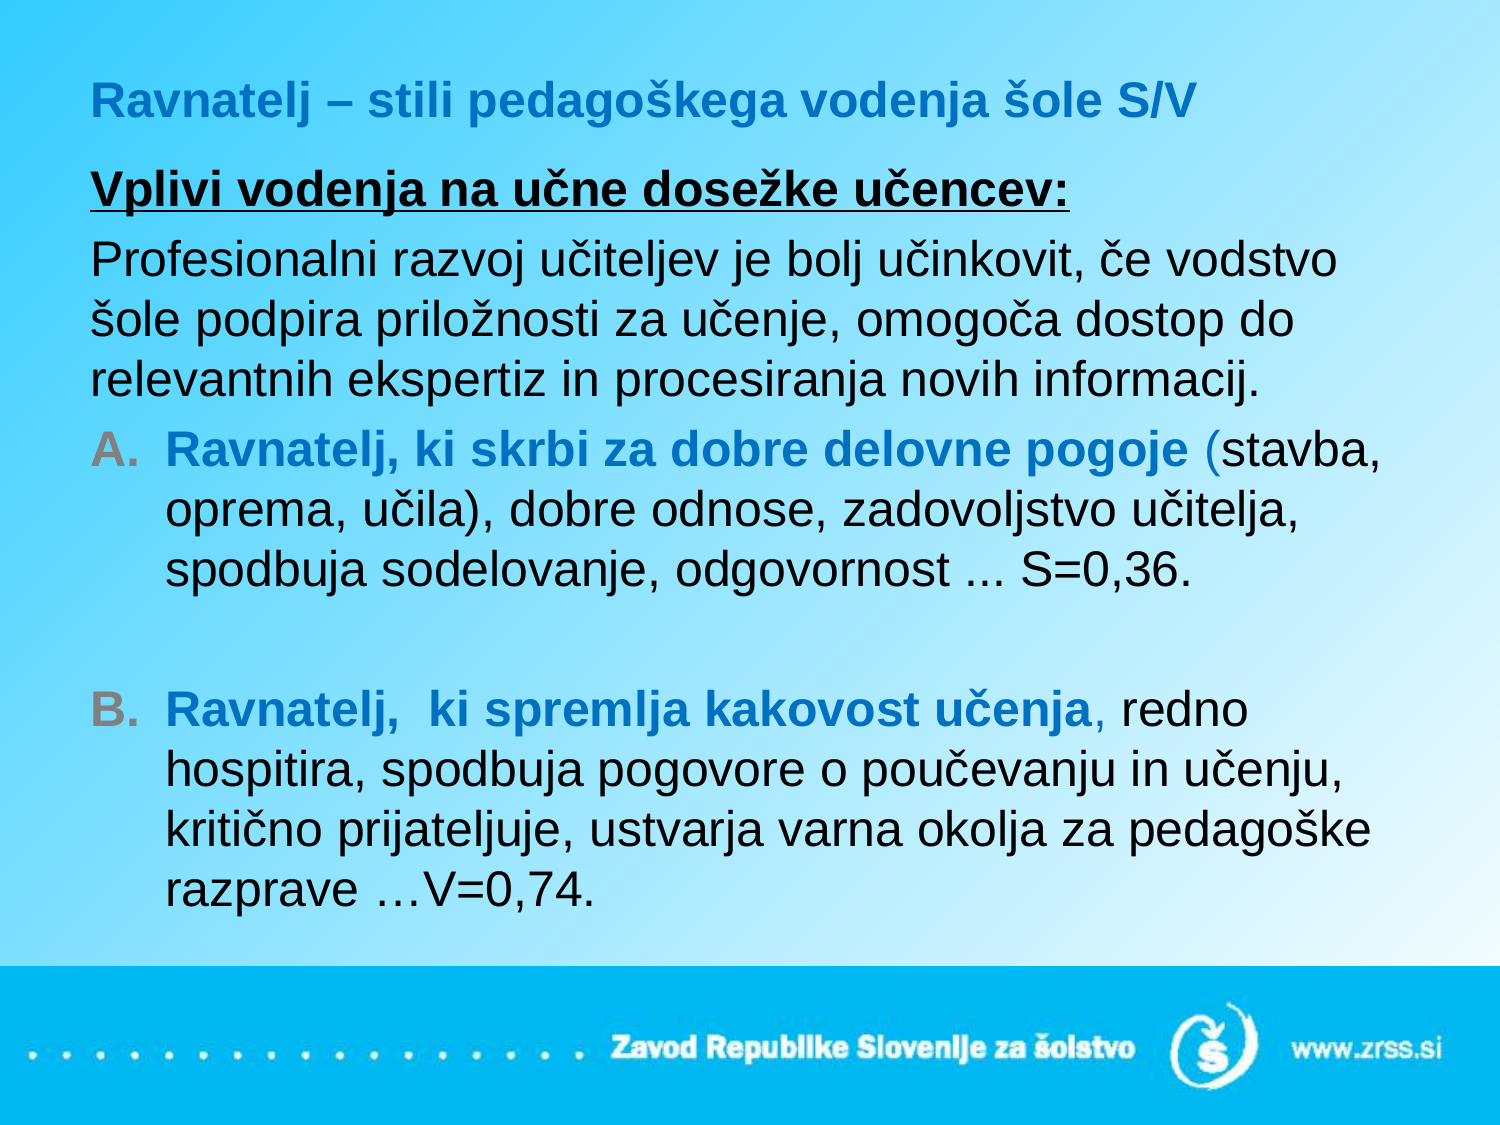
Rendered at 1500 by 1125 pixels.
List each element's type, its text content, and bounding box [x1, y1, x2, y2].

picture [506, 1050, 518, 1061]
picture [1033, 1029, 1137, 1061]
picture [993, 1040, 1028, 1064]
picture [199, 1049, 210, 1060]
picture [301, 1049, 311, 1061]
picture [28, 1050, 38, 1060]
picture [333, 1048, 345, 1061]
picture [404, 1050, 414, 1060]
title Ravnatelj – stili pedagoškega vodenja šole S/V [74, 44, 1426, 148]
picture [163, 1050, 174, 1061]
picture [129, 1049, 142, 1061]
picture [854, 1032, 987, 1065]
picture [233, 1049, 242, 1060]
picture [368, 1051, 381, 1060]
picture [1289, 1035, 1443, 1061]
picture [1170, 1001, 1259, 1090]
list Vplivi vodenja na učne dosežke učencev: Profesionalni razvoj učiteljev je bolj učinkovit, če vodstvo šole podpira priložnosti za učenje, omogoča dostop do relevantnih ekspertiz in procesiranja novih informacij. Ravnatelj, ki skrbi za dobre delovne pogoje (stavba, oprema, učila), dobre odnose, zadovoljstvo učitelja, spodbuja sodelovanje, odgovornost ... S=0,36. Ravnatelj, ki spremlja kakovost učenja, redno hospitira, spodbuja pogovore o poučevanju in učenju, kritično prijateljuje, ustvarja varna okolja za pedagoške razprave …V=0,74. [74, 148, 1426, 953]
picture [61, 1049, 73, 1061]
picture [439, 1049, 449, 1060]
picture [705, 1033, 850, 1066]
picture [610, 1028, 700, 1065]
picture [472, 1050, 482, 1060]
picture [94, 1050, 106, 1060]
picture [267, 1051, 275, 1060]
picture [575, 1051, 585, 1060]
picture [540, 1050, 550, 1061]
